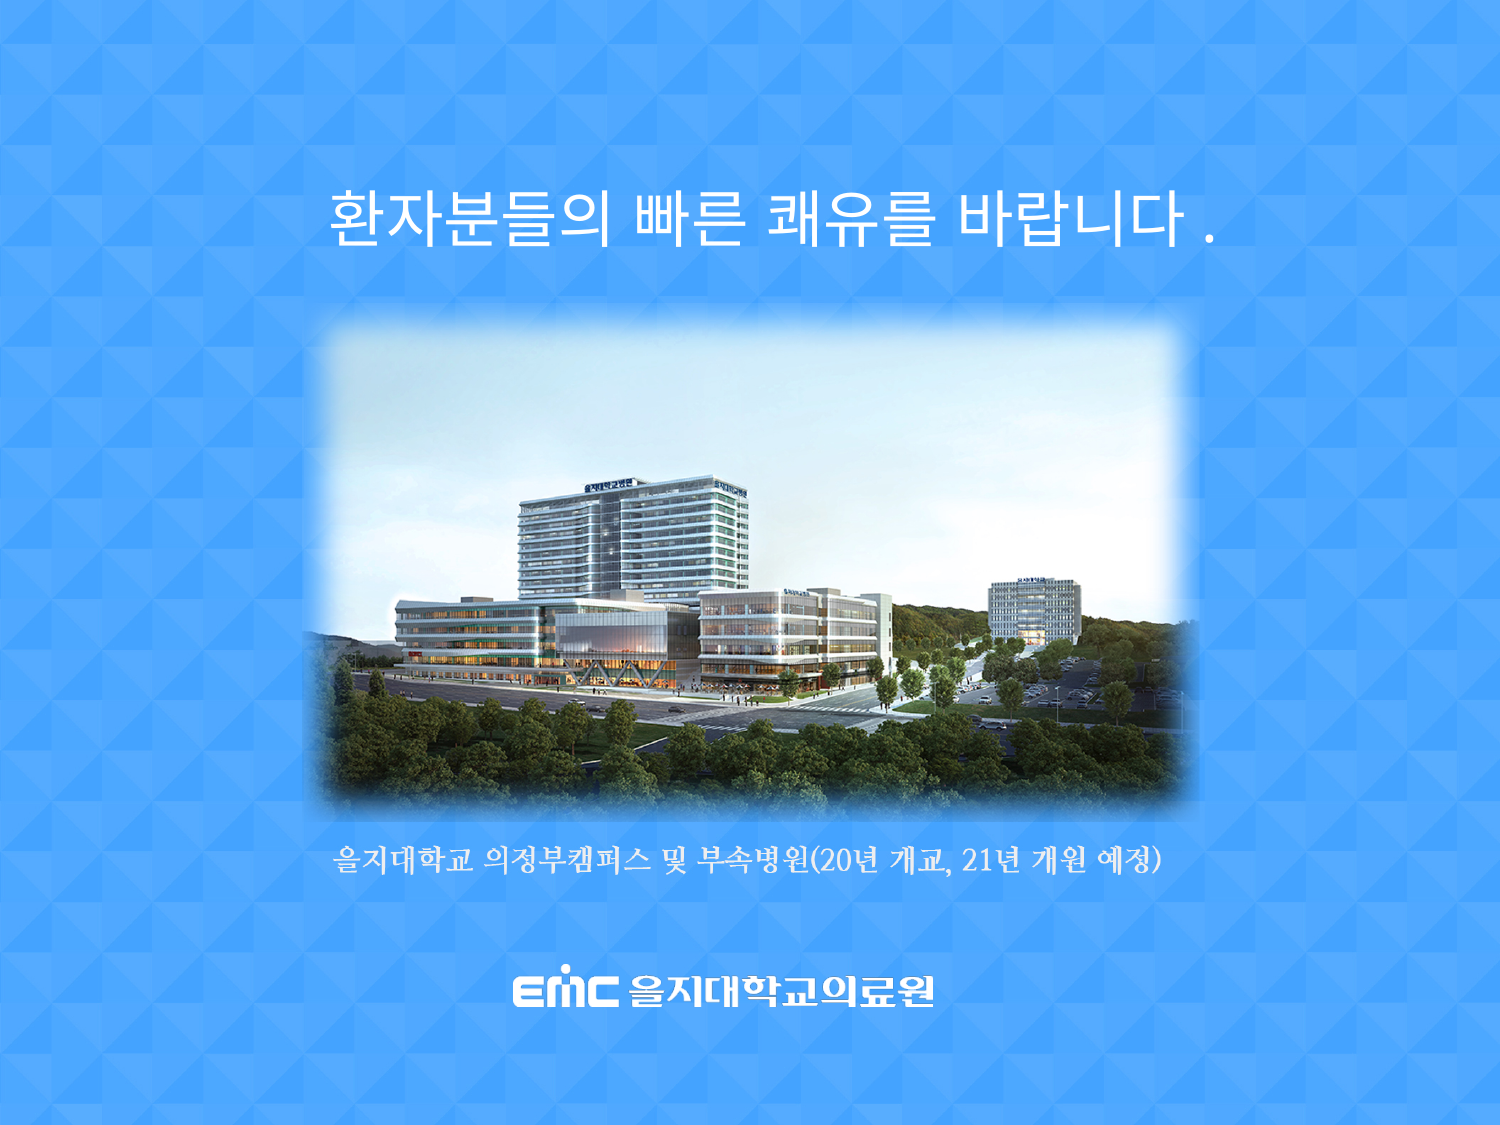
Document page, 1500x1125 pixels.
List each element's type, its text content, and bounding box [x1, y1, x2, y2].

picture [0, 0, 1500, 1125]
text_box 환자분들의 빠른 쾌유를 바랍니다. [277, 172, 1269, 263]
